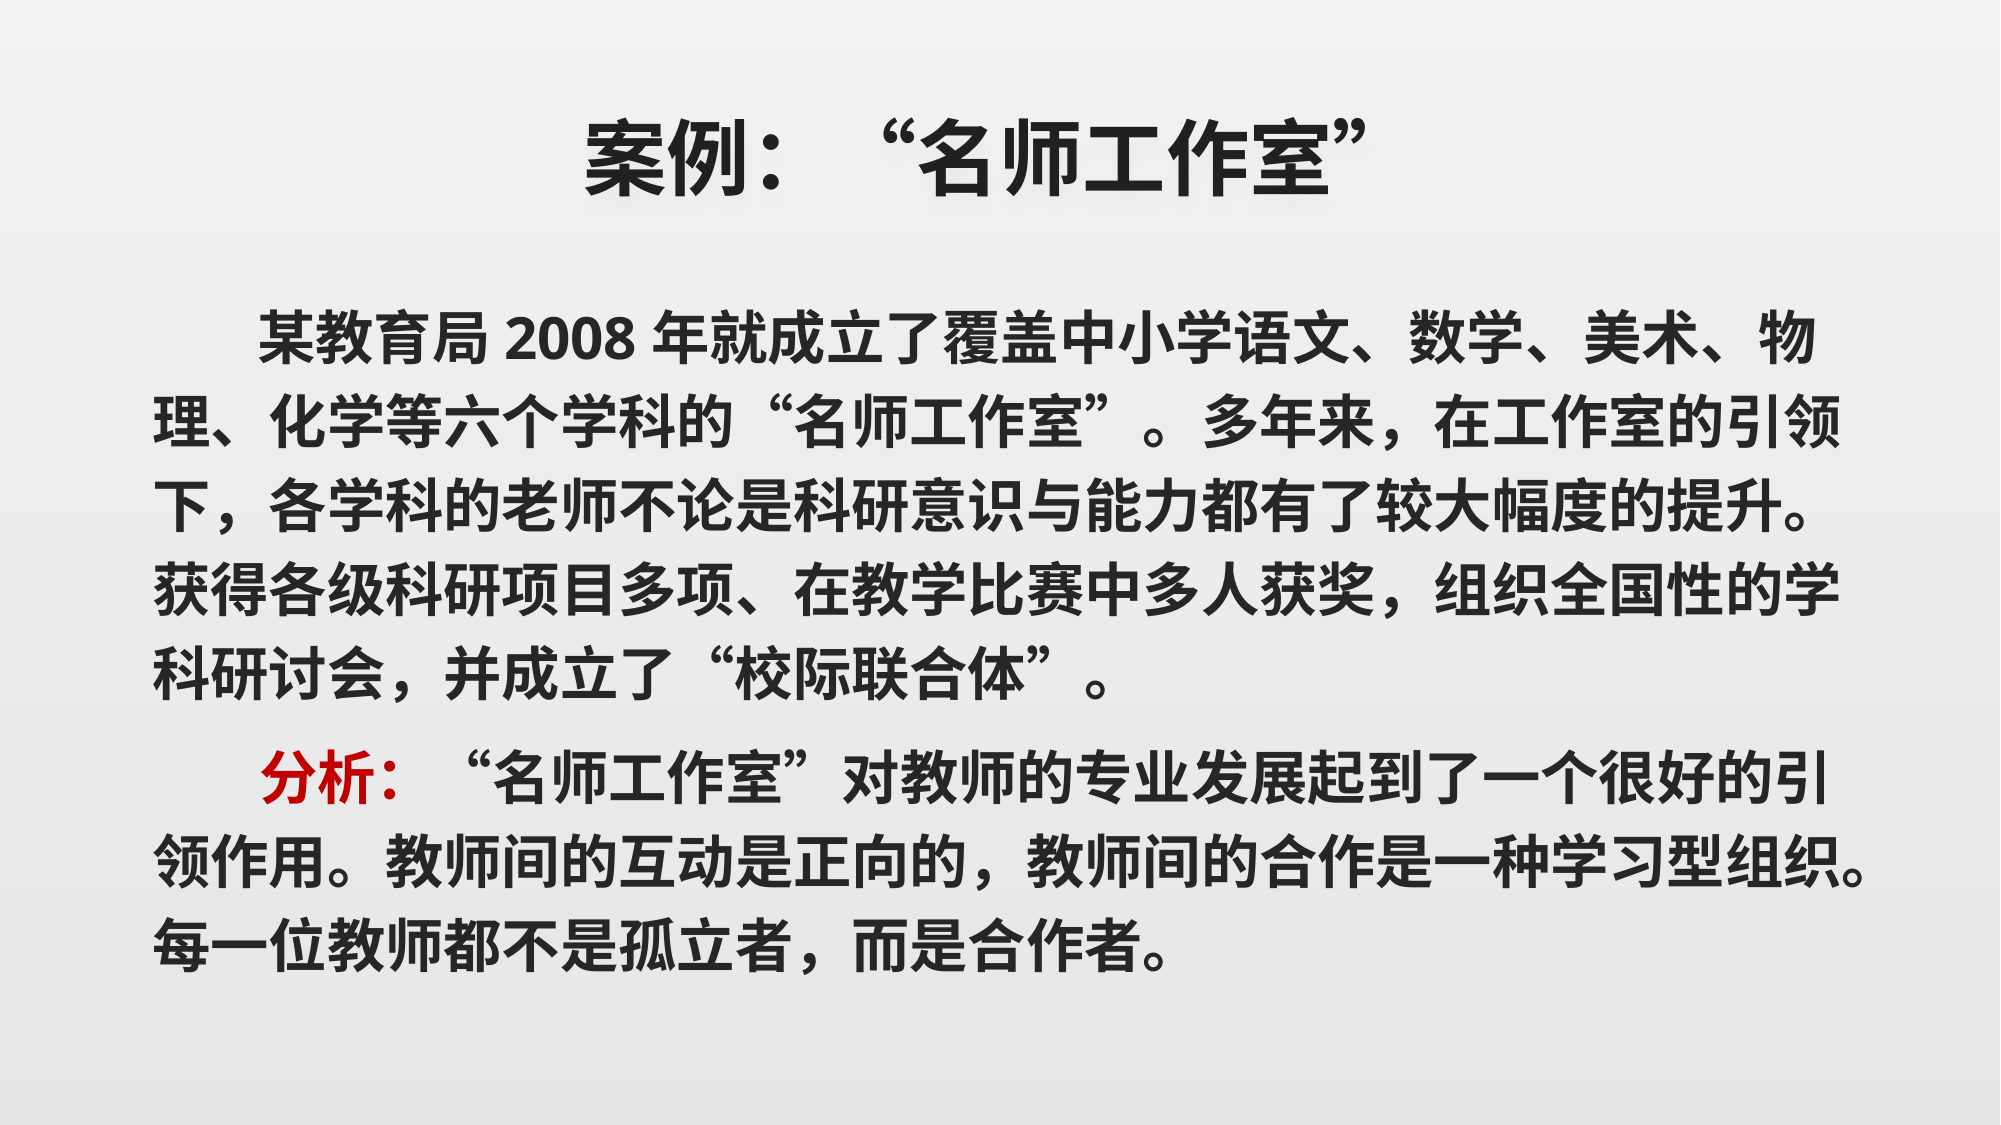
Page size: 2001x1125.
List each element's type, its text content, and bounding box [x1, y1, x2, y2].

title 案例：“名师工作室” [137, 93, 1863, 216]
list 某教育局2008年就成立了覆盖中小学语文、数学、美术、物理、化学等六个学科的“名师工作室”。多年来，在工作室的引领下，各学科的老师不论是科研意识与能力都有了较大幅度的提升。获得各级科研项目多项、在教学比赛中多人获奖，组织全国性的学科研讨会，并成立了“校际联合体”。 分析：“名师工作室”对教师的专业发展起到了一个很好的引领作用。教师间的互动是正向的，教师间的合作是一种学习型组织。每一位教师都不是孤立者，而是合作者。 [137, 279, 1863, 1014]
